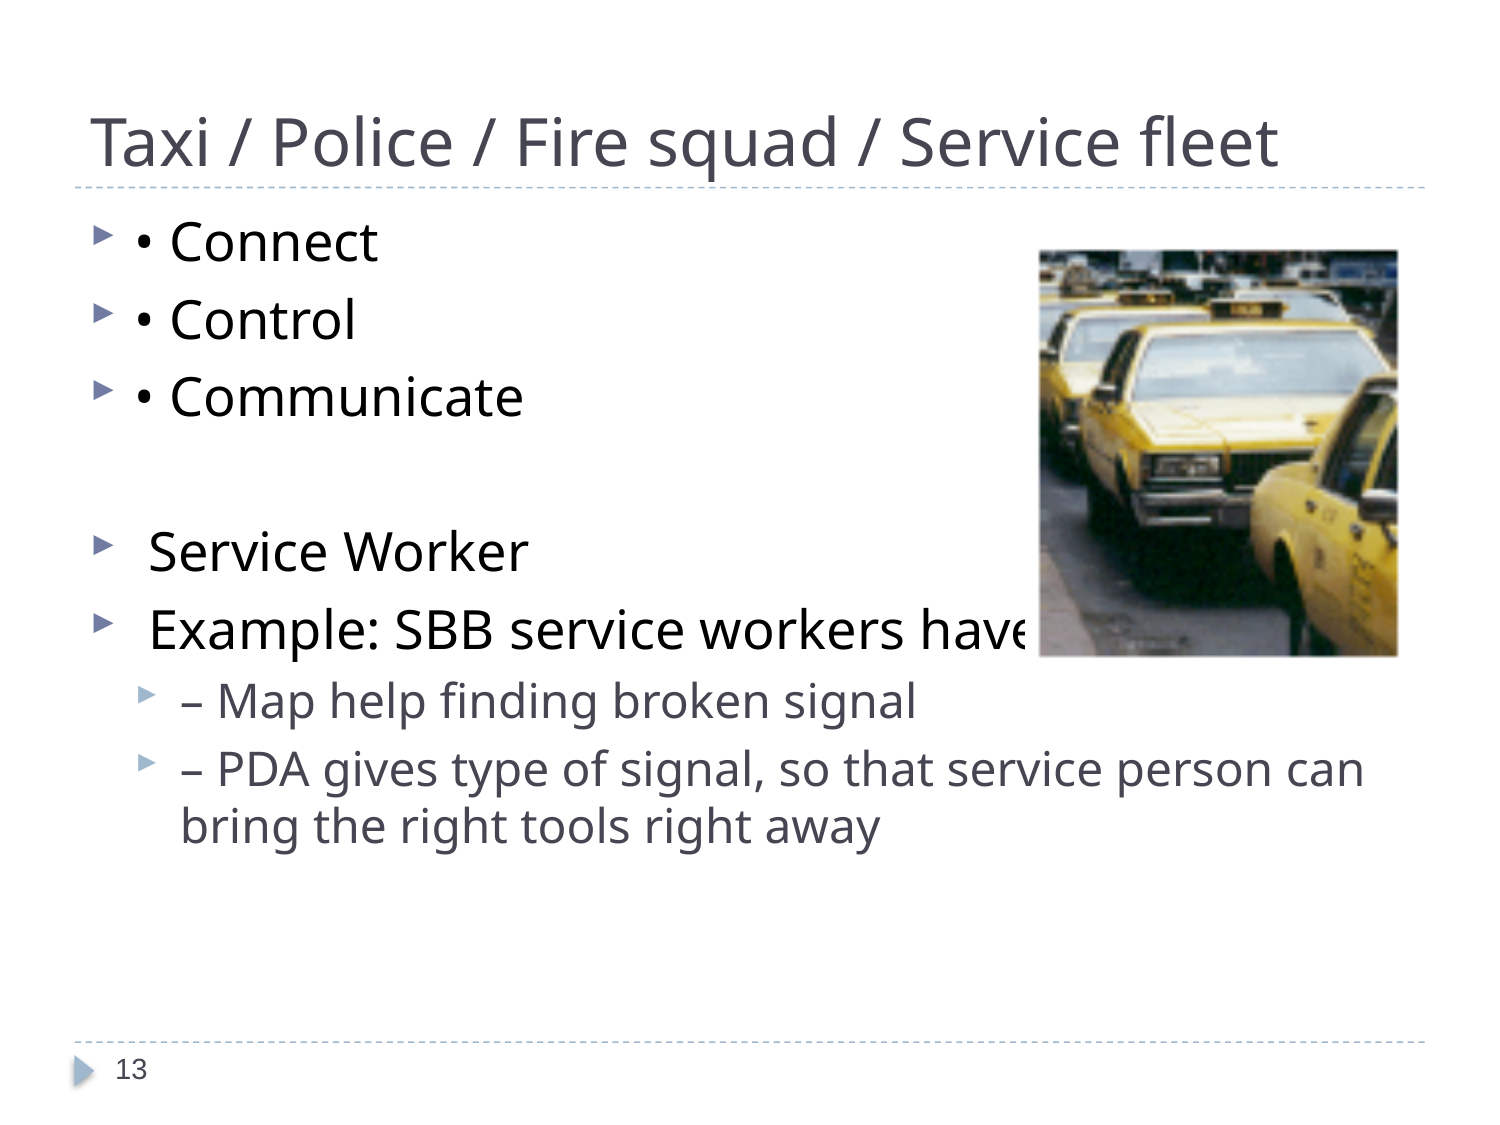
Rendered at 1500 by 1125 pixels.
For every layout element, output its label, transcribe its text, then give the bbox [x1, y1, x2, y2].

title Taxi / Police / Fire squad / Service fleet [74, 24, 1426, 188]
list • Connect • Control • Communicate Service Worker Example: SBB service workers have PDA – Map help finding broken signal – PDA gives type of signal, so that service person can bring the right tools right away [74, 199, 1426, 1011]
slide_number 13 [100, 1042, 426, 1103]
picture [1024, 224, 1415, 674]
